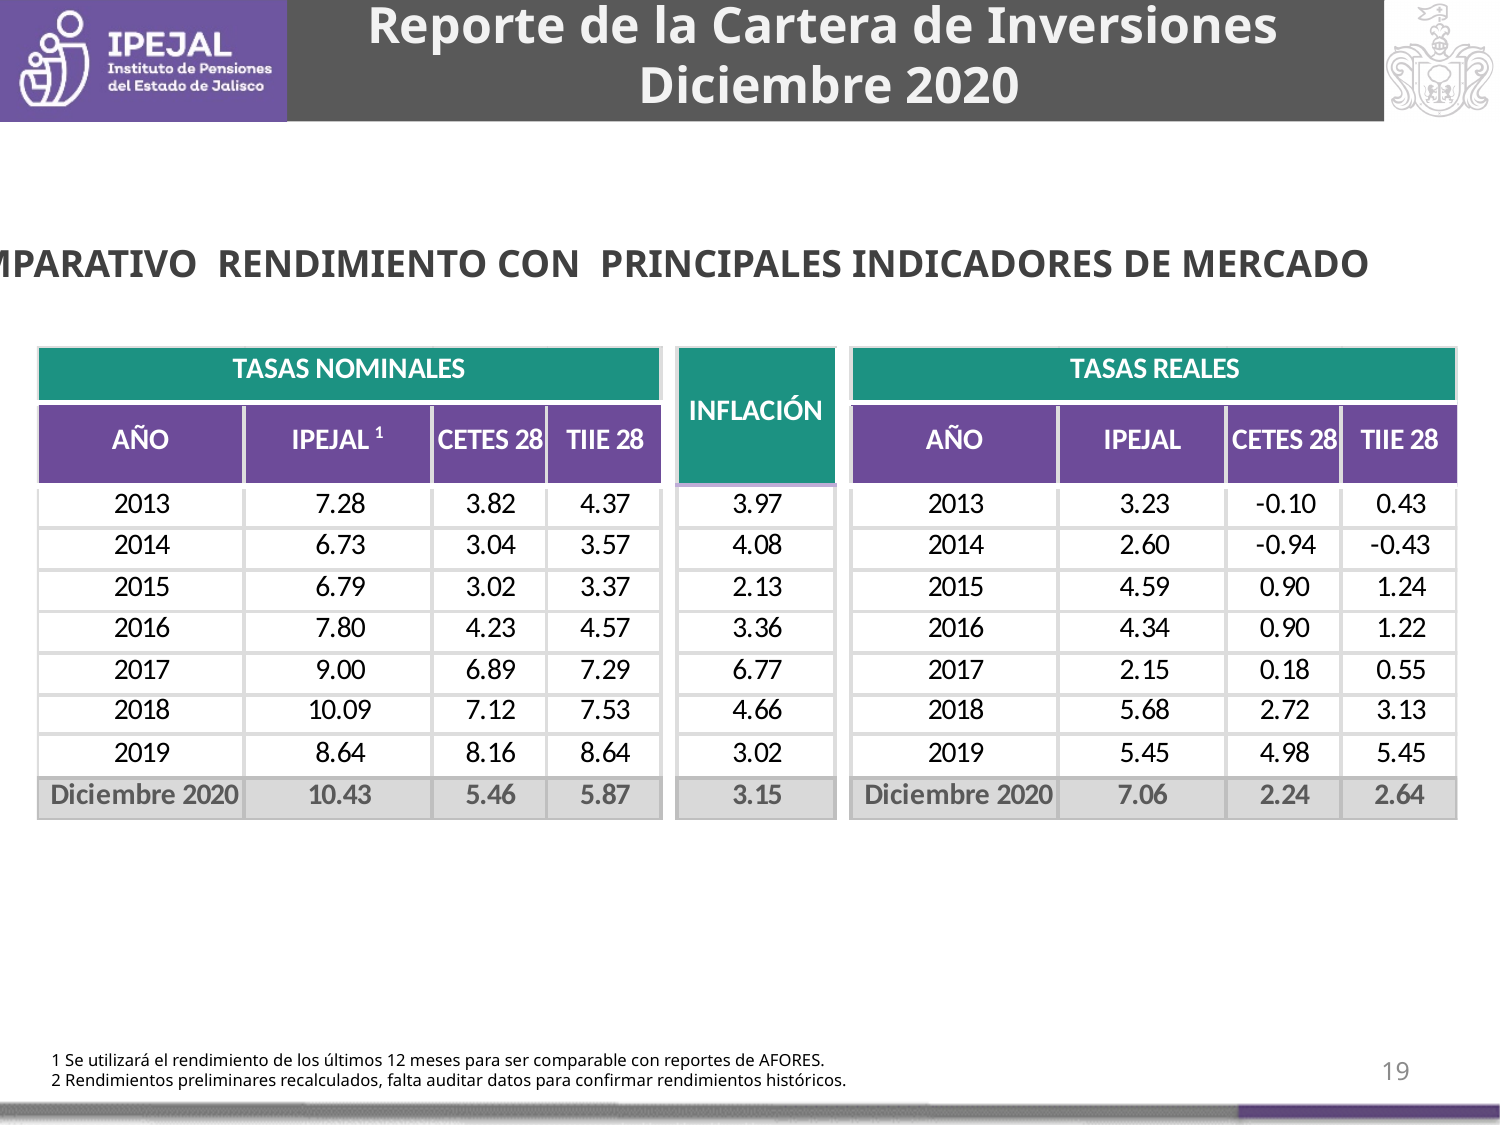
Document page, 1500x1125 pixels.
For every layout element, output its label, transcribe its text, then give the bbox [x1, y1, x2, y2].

picture [0, 0, 274, 122]
slide_number 18 [1074, 1042, 1425, 1103]
text_box COMPARATIVO RENDIMIENTO CON PRINCIPALES INDICADORES DE MERCADO [0, 232, 1386, 293]
picture [36, 346, 1460, 822]
text_box Reporte de la Cartera de Inversiones Diciembre 2020 [274, 0, 1384, 125]
picture [0, 1096, 1500, 1125]
text_box 1 Se utilizará el rendimiento de los últimos 12 meses para ser comparable con reportes de AFORES. 2 Rendimientos preliminares recalculados, falta auditar datos para confirmar rendimientos históricos. [36, 1042, 1201, 1098]
